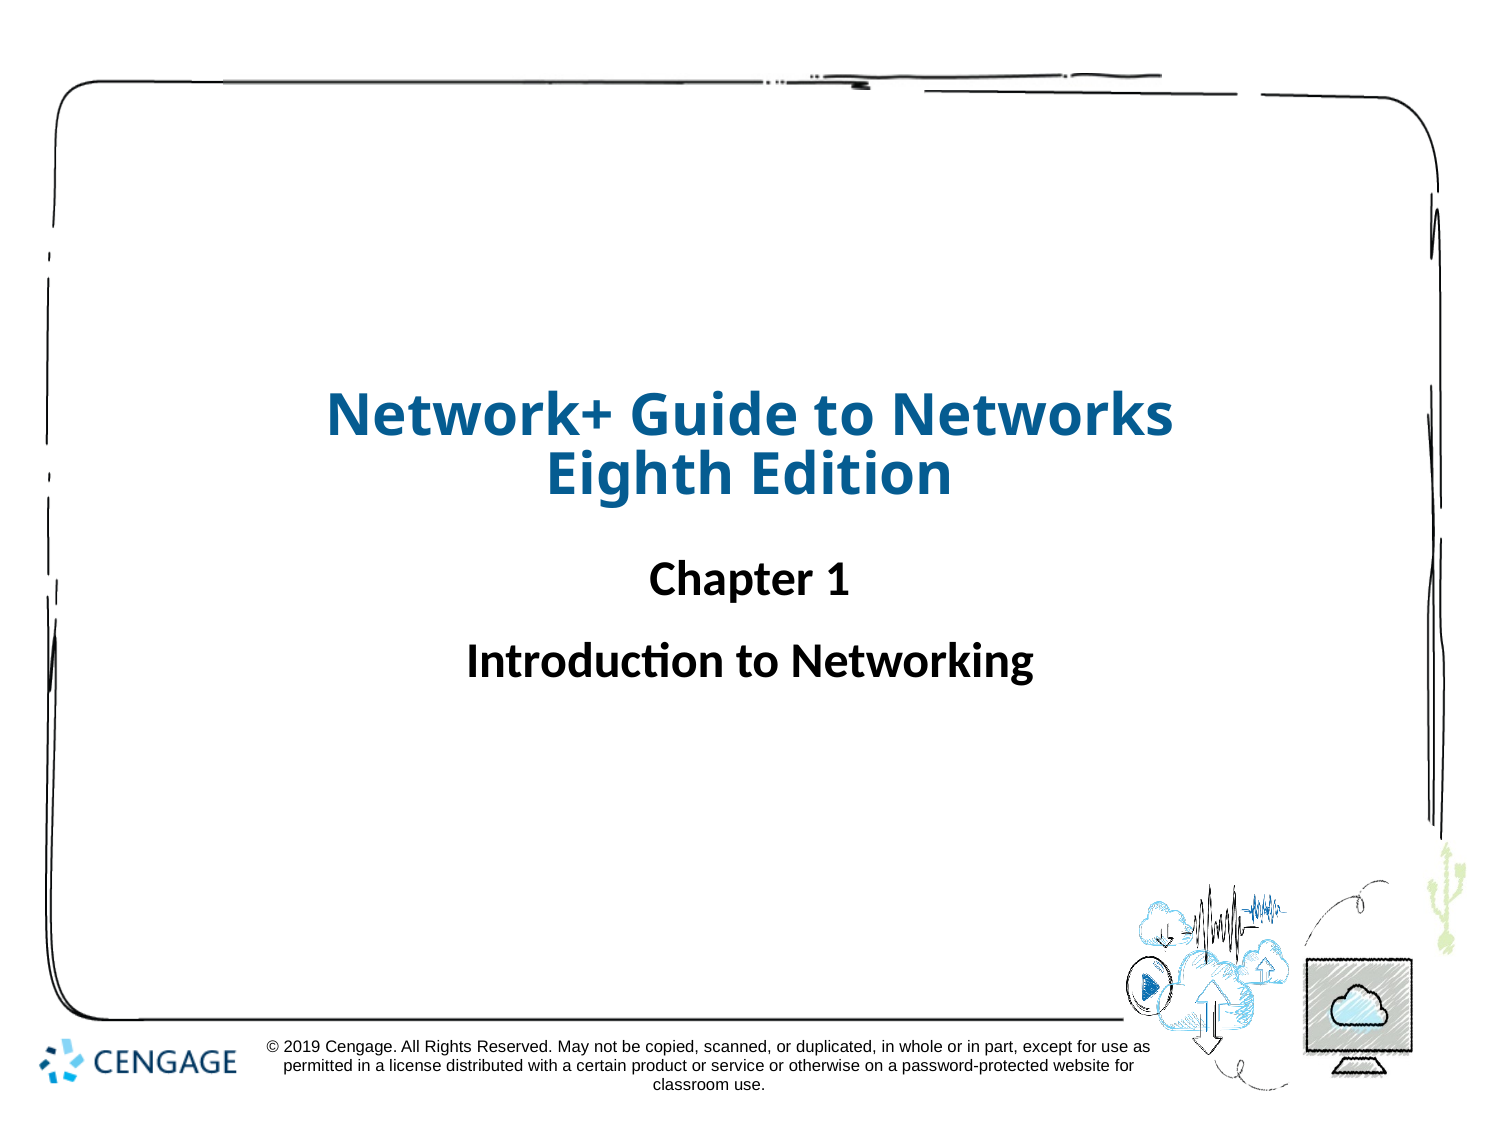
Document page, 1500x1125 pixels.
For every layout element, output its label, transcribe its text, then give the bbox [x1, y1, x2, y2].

list © 2019 Cengage. All Rights Reserved. May not be copied, scanned, or duplicated, in whole or in part, except for use as permitted in a license distributed with a certain product or service or otherwise on a password-protected website for classroom use. [243, 1037, 1175, 1096]
picture [19, 41, 1475, 1118]
picture [1302, 863, 1413, 1079]
title Network+ Guide to Networks Eighth Edition [114, 387, 1386, 507]
subtitle Chapter 1 Introduction to Networking [114, 549, 1386, 700]
